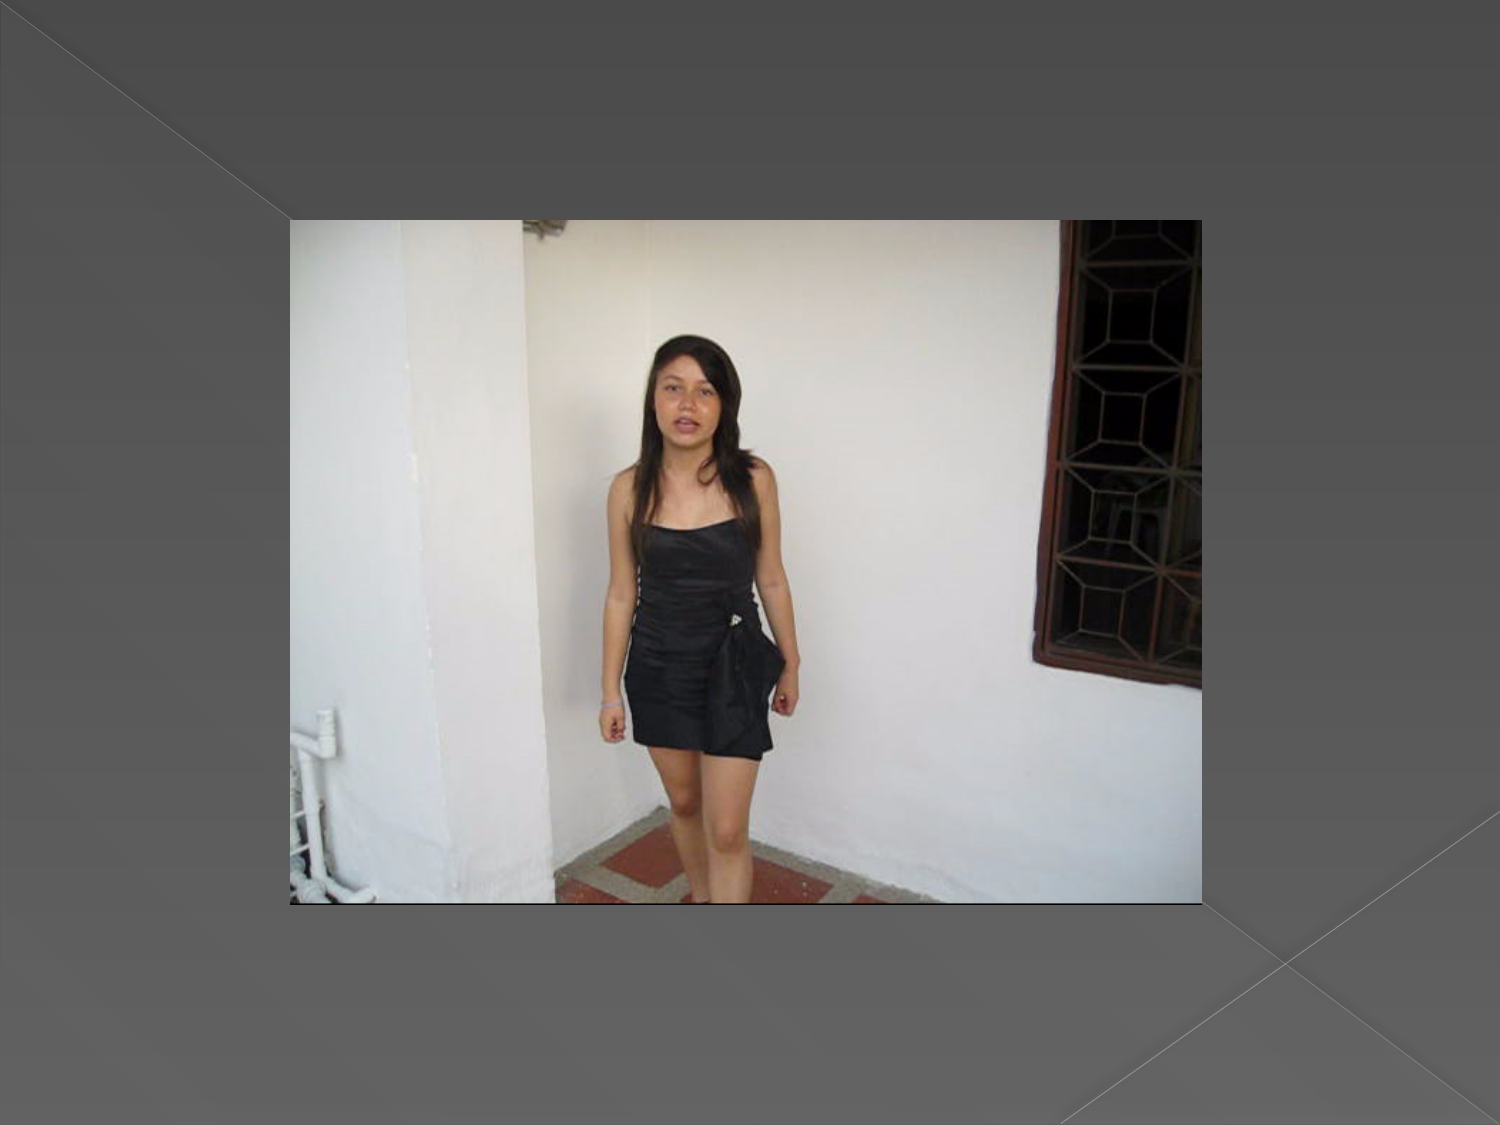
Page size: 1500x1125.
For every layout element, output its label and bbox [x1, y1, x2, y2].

list [288, 219, 1203, 906]
